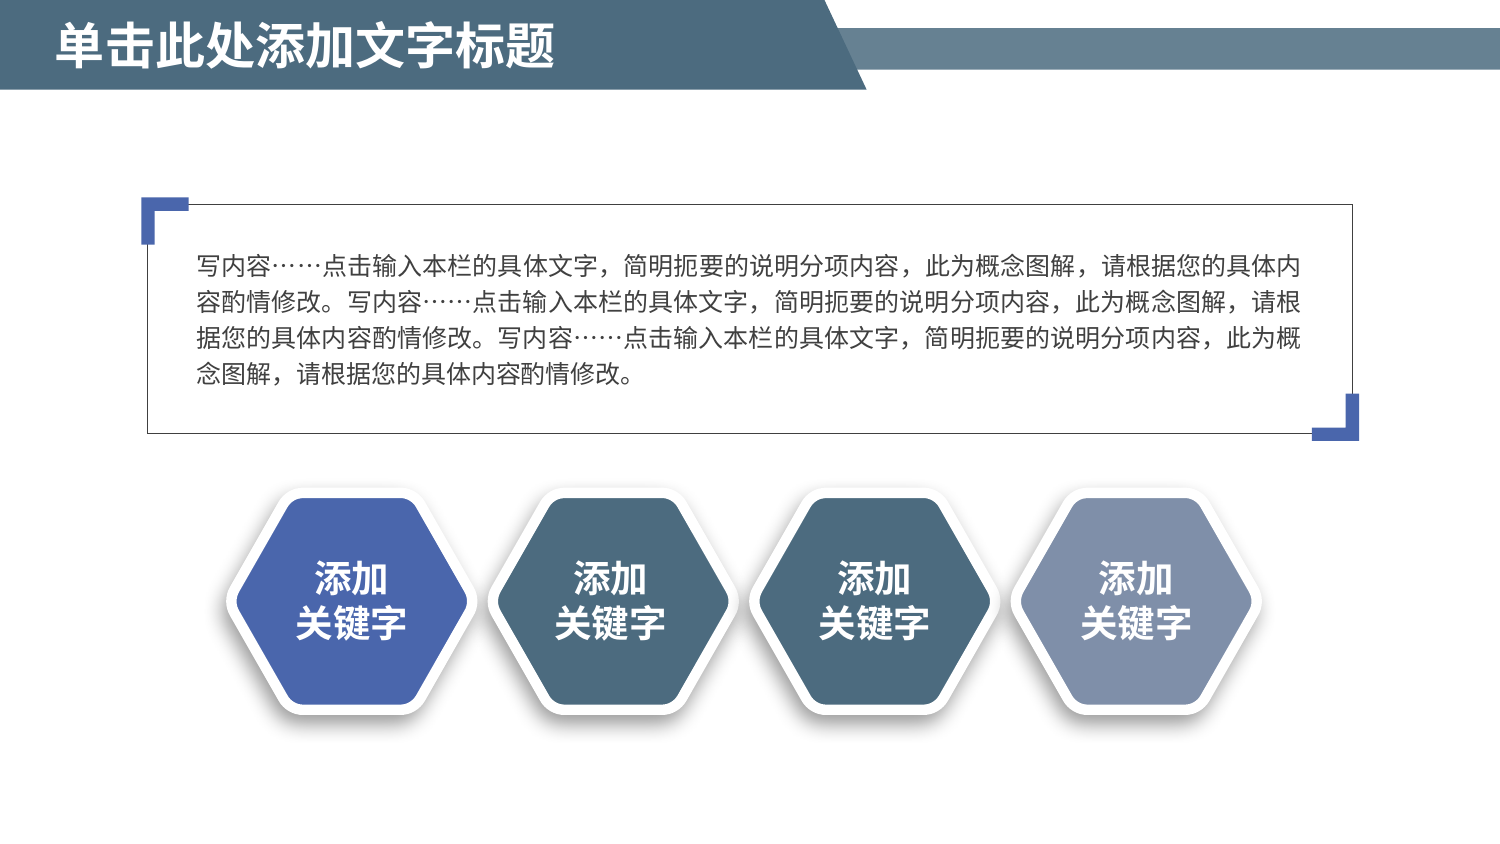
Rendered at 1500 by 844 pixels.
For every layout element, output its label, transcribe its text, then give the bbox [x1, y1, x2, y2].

text_box 添加 关键字 [1056, 555, 1216, 646]
text_box [754, 492, 996, 710]
text_box 添加 关键字 [272, 555, 432, 646]
text_box 添加 关键字 [531, 555, 691, 646]
text_box 添加 关键字 [795, 555, 955, 646]
text_box [231, 492, 473, 710]
text_box [1015, 492, 1257, 710]
text_box [1311, 393, 1360, 442]
text_box [492, 492, 734, 710]
text_box [140, 196, 190, 246]
text_box [146, 204, 1354, 435]
text_box 写内容……点击输入本栏的具体文字，简明扼要的说明分项内容，此为概念图解，请根据您的具体内容酌情修改。写内容……点击输入本栏的具体文字，简明扼要的说明分项内容，此为概念图解，请根据您的具体内容酌情修改。写内容……点击输入本栏的具体文字，简明扼要的说明分项内容，此为概念图解，请根据您的具体内容酌情修改。 [196, 244, 1304, 389]
